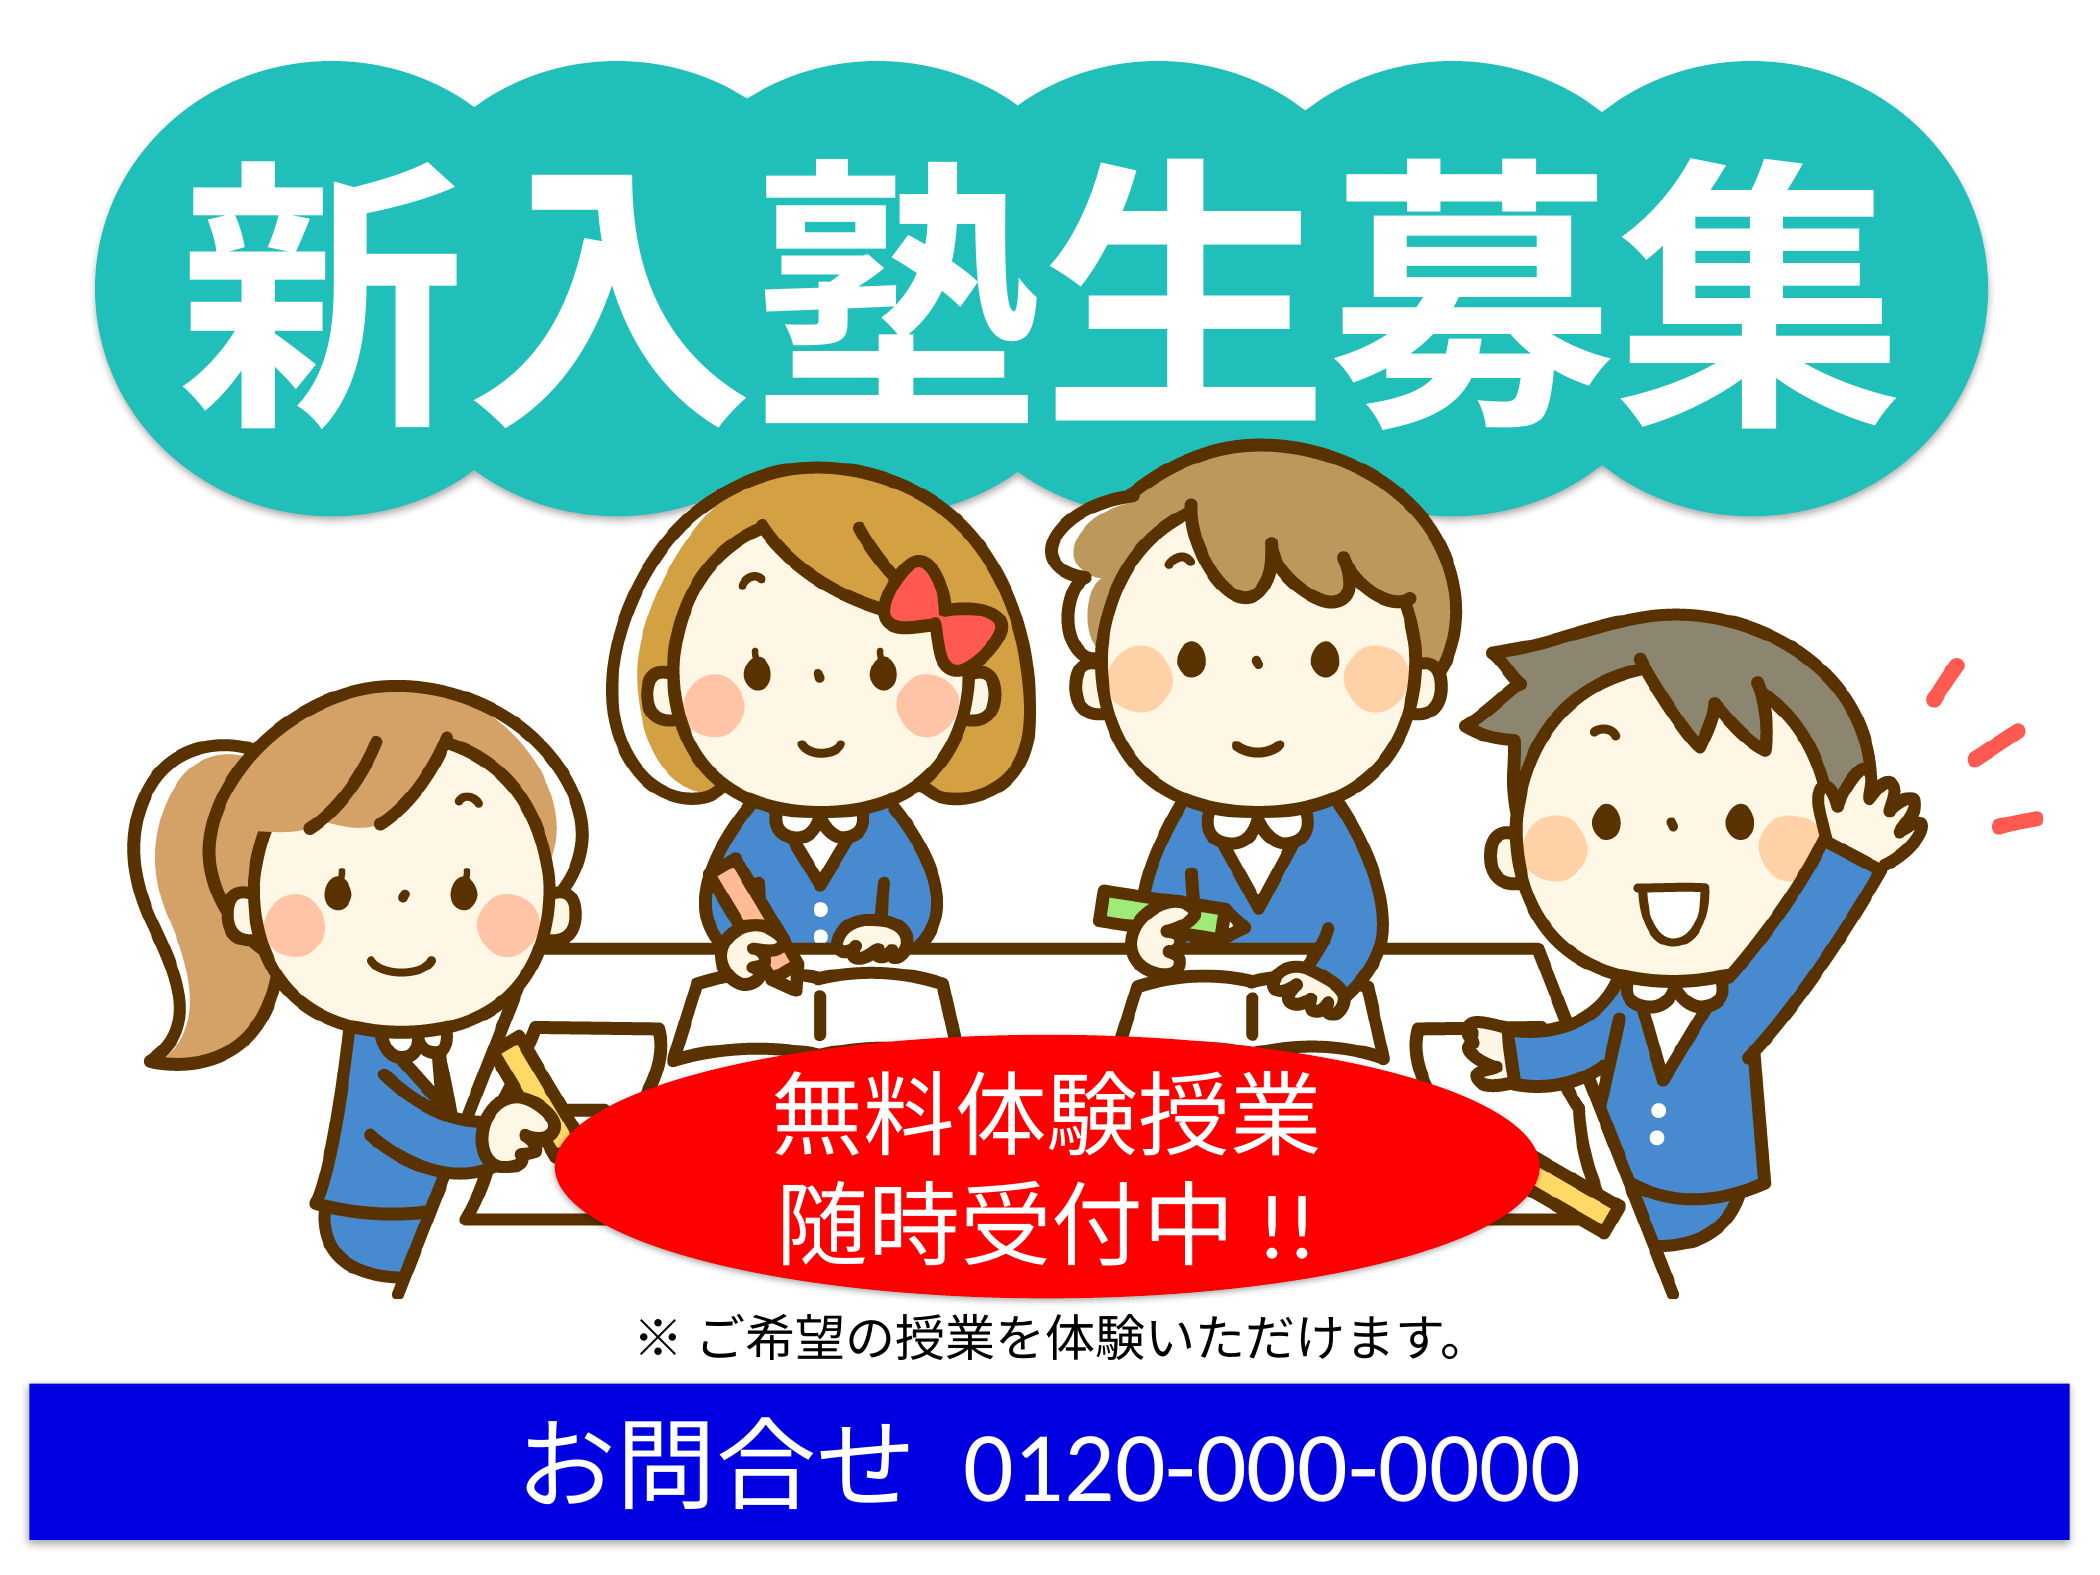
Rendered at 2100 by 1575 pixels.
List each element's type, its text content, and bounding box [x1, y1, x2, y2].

picture [126, 438, 2043, 1299]
text_box お問合せ 0120-000-0000 [29, 1383, 2070, 1541]
text_box 新入塾生募集 [94, 60, 1989, 438]
text_box ※ご希望の授業を体験いただけます。 [618, 1310, 1506, 1374]
